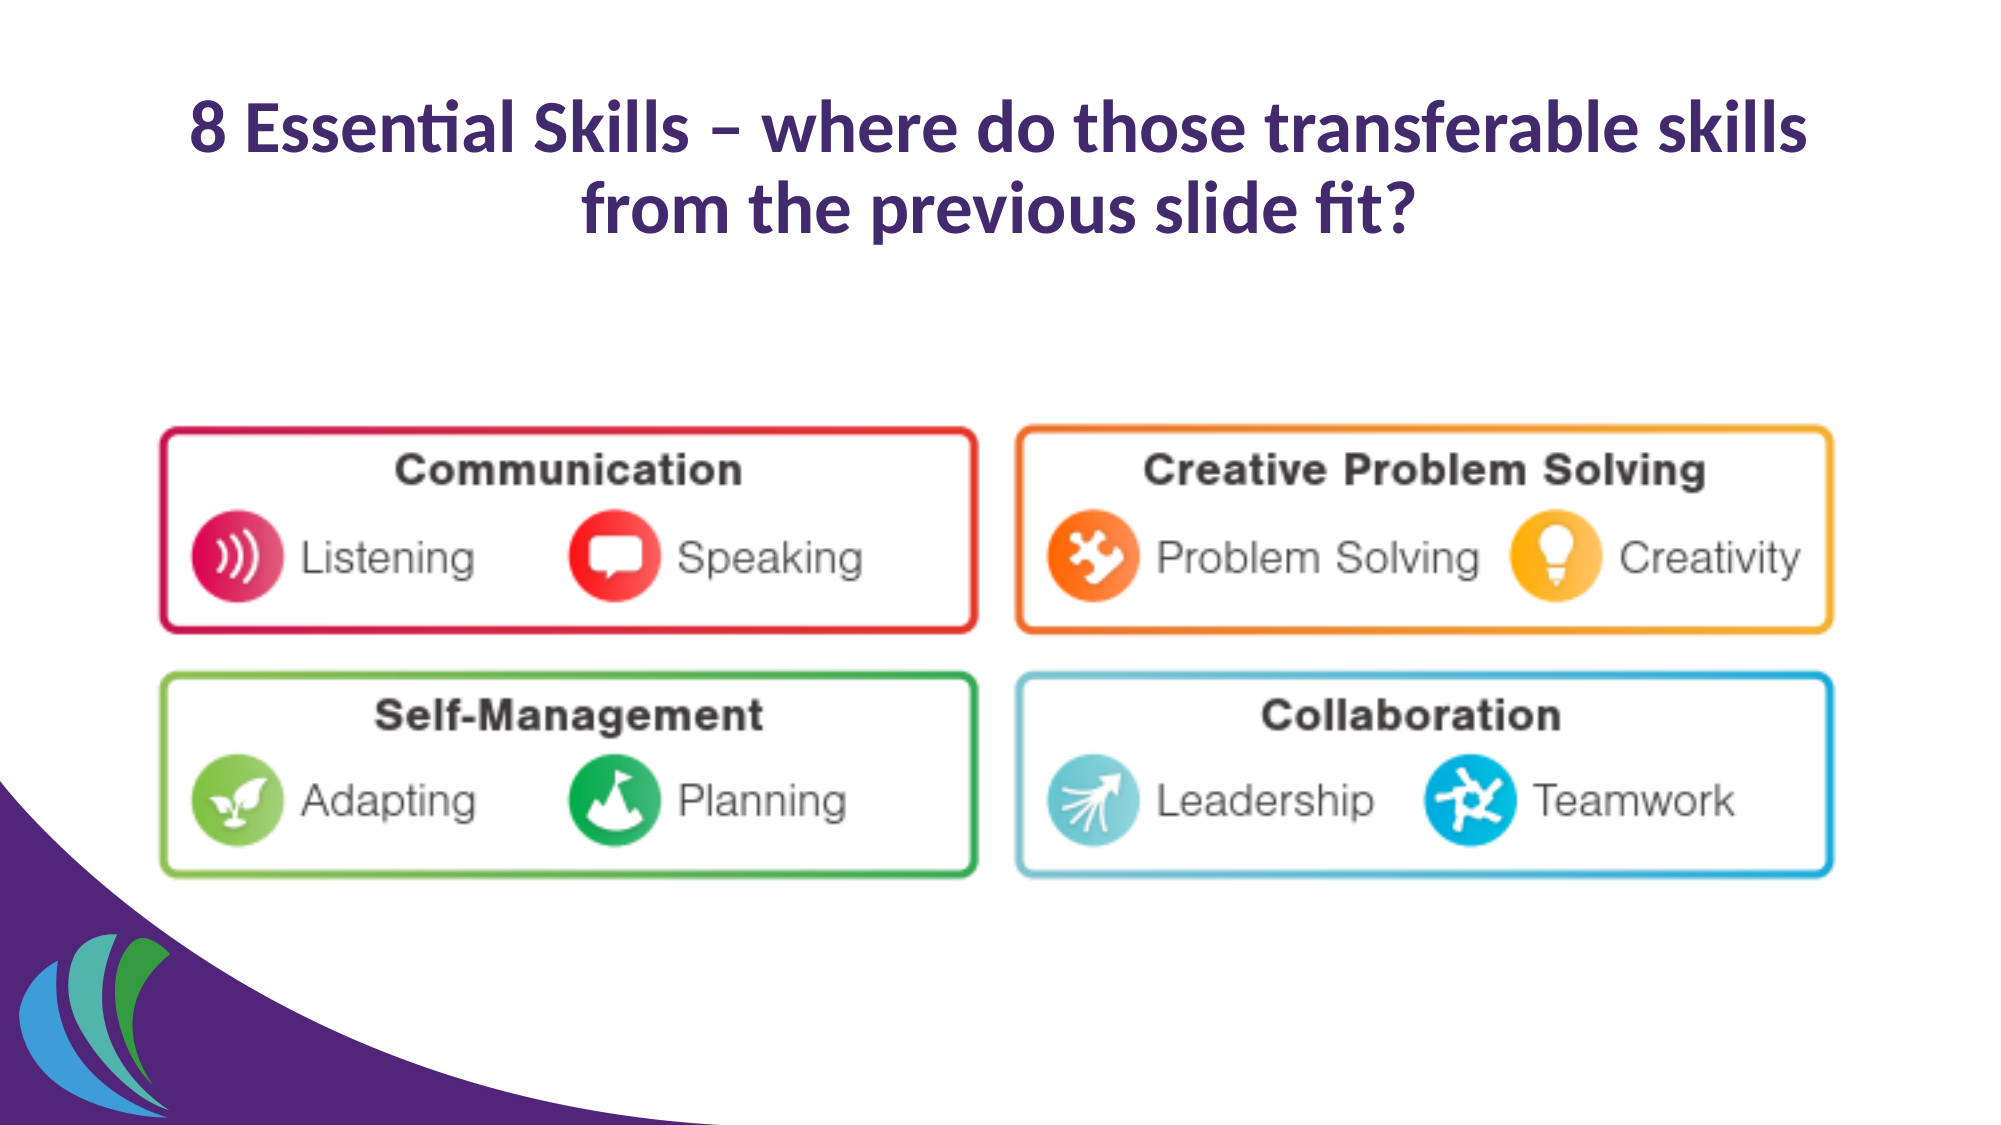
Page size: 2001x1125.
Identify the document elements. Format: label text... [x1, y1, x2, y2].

title 8 Essential Skills – where do those transferable skills from the previous slide fit? [137, 59, 1863, 278]
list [136, 418, 1863, 895]
picture [0, 1, 2000, 1125]
